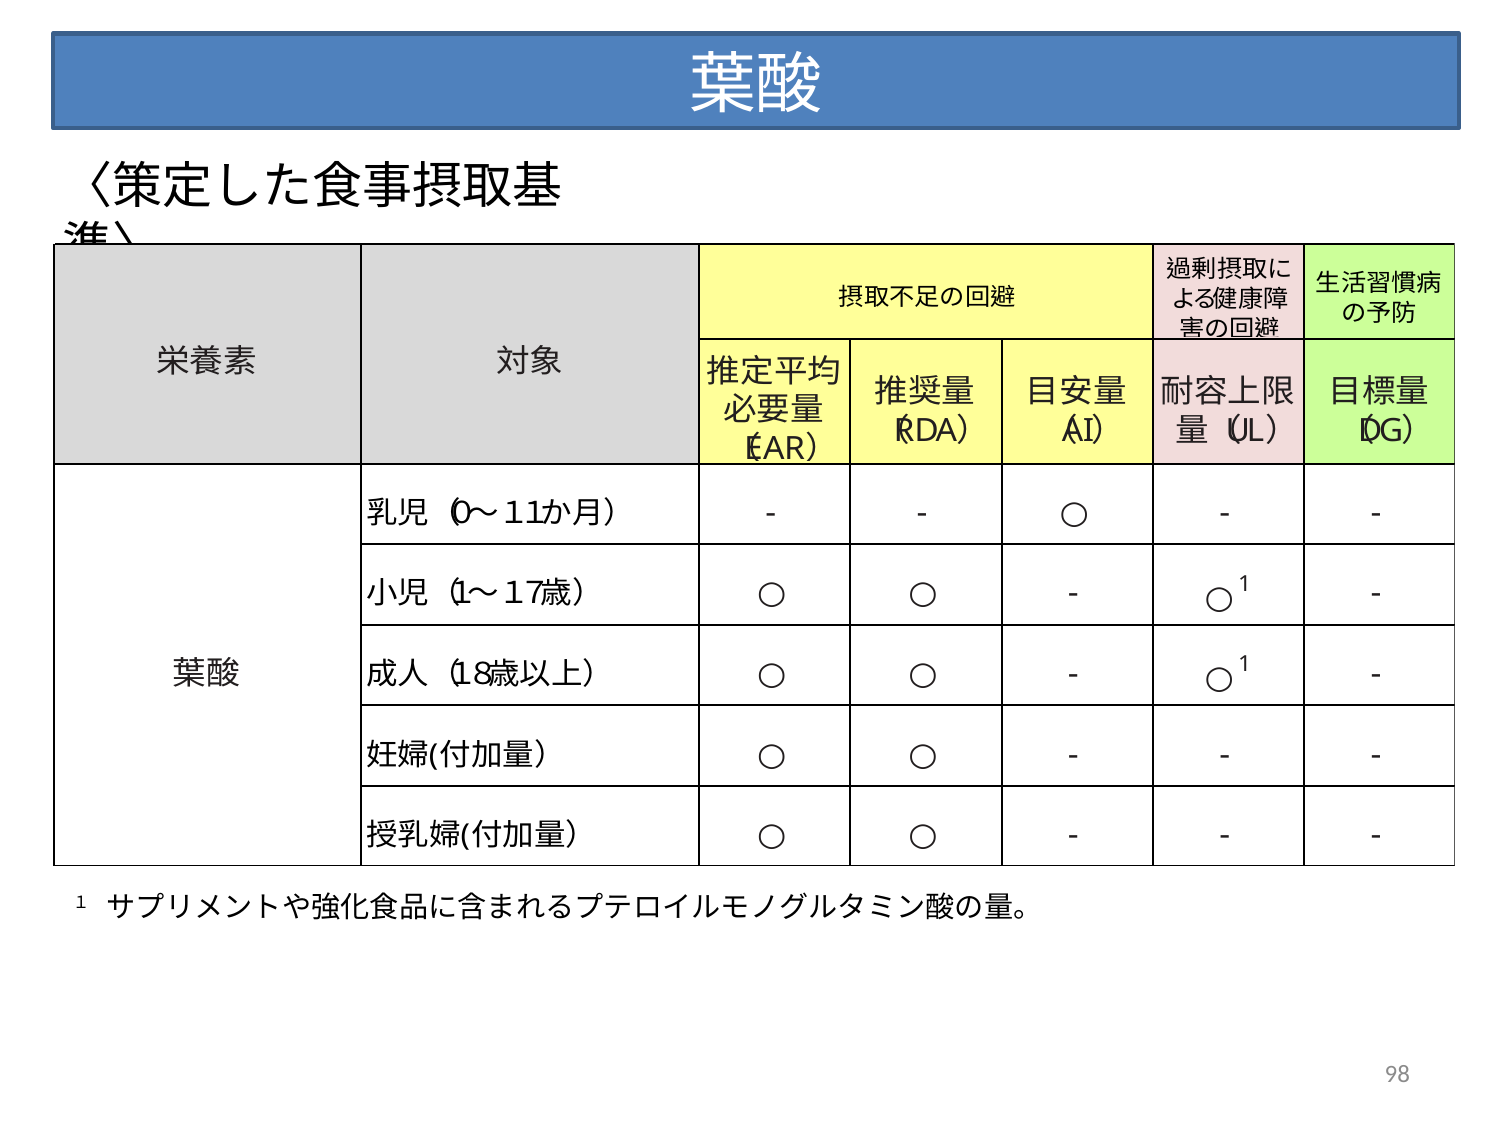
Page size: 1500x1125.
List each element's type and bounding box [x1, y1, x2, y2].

text_box [47, 146, 651, 282]
picture [52, 243, 1459, 870]
slide_number [1074, 1042, 1425, 1103]
text_box [51, 31, 1461, 130]
text_box [57, 880, 1486, 931]
